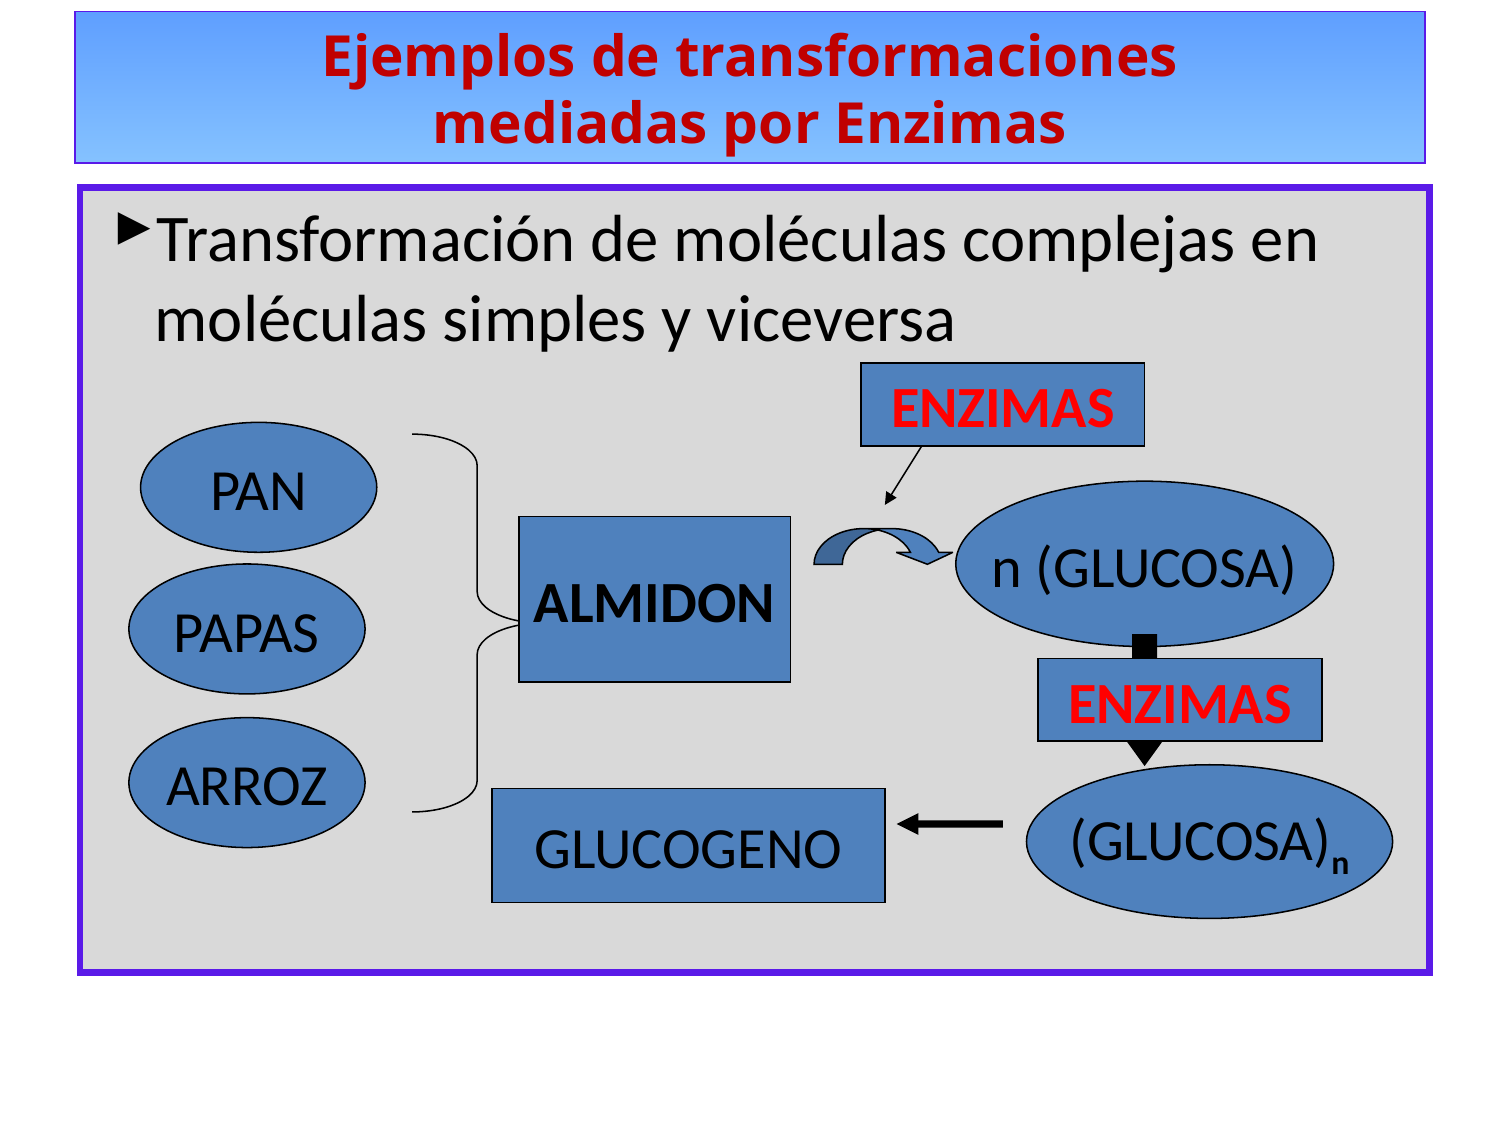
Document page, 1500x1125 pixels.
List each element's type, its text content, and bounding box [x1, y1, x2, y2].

text_box GLUCOGENO [492, 788, 885, 903]
text_box [1128, 742, 1162, 765]
text_box ENZIMAS [861, 363, 1145, 446]
text_box n (GLUCOSA) [955, 481, 1334, 647]
title Ejemplos de transformaciones mediadas por Enzimas [74, 11, 1426, 164]
text_box [1132, 634, 1157, 658]
text_box [884, 446, 922, 505]
text_box ENZIMAS [1038, 658, 1322, 742]
text_box ALMIDON [518, 516, 791, 682]
text_box PAPAS [128, 563, 366, 694]
text_box ARROZ [128, 717, 366, 848]
text_box [412, 434, 518, 812]
text_box PAN [140, 422, 377, 553]
text_box [896, 817, 1003, 831]
text_box [814, 528, 953, 565]
list Transformación de moléculas complejas en moléculas simples y viceversa [79, 187, 1430, 973]
text_box (GLUCOSA)n [1026, 764, 1393, 919]
